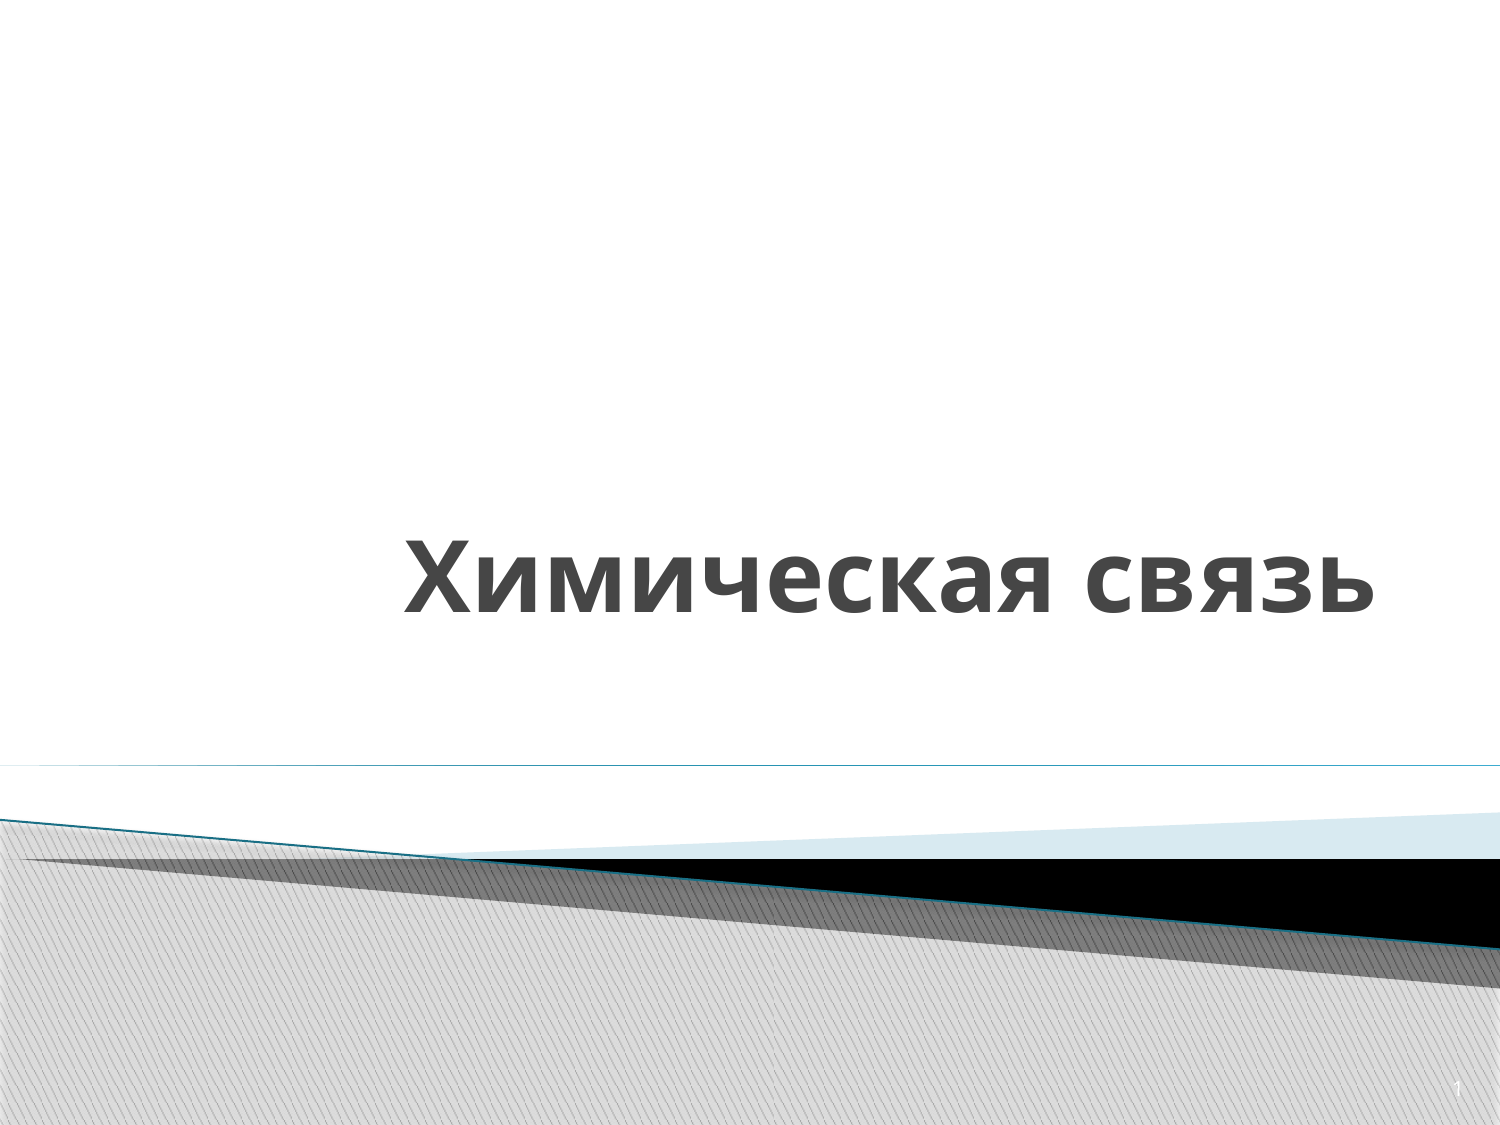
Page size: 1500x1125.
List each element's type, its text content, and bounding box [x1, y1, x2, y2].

picture [5, 859, 1500, 989]
slide_number 1 [1418, 1051, 1479, 1112]
title Химическая связь [117, 339, 1393, 640]
